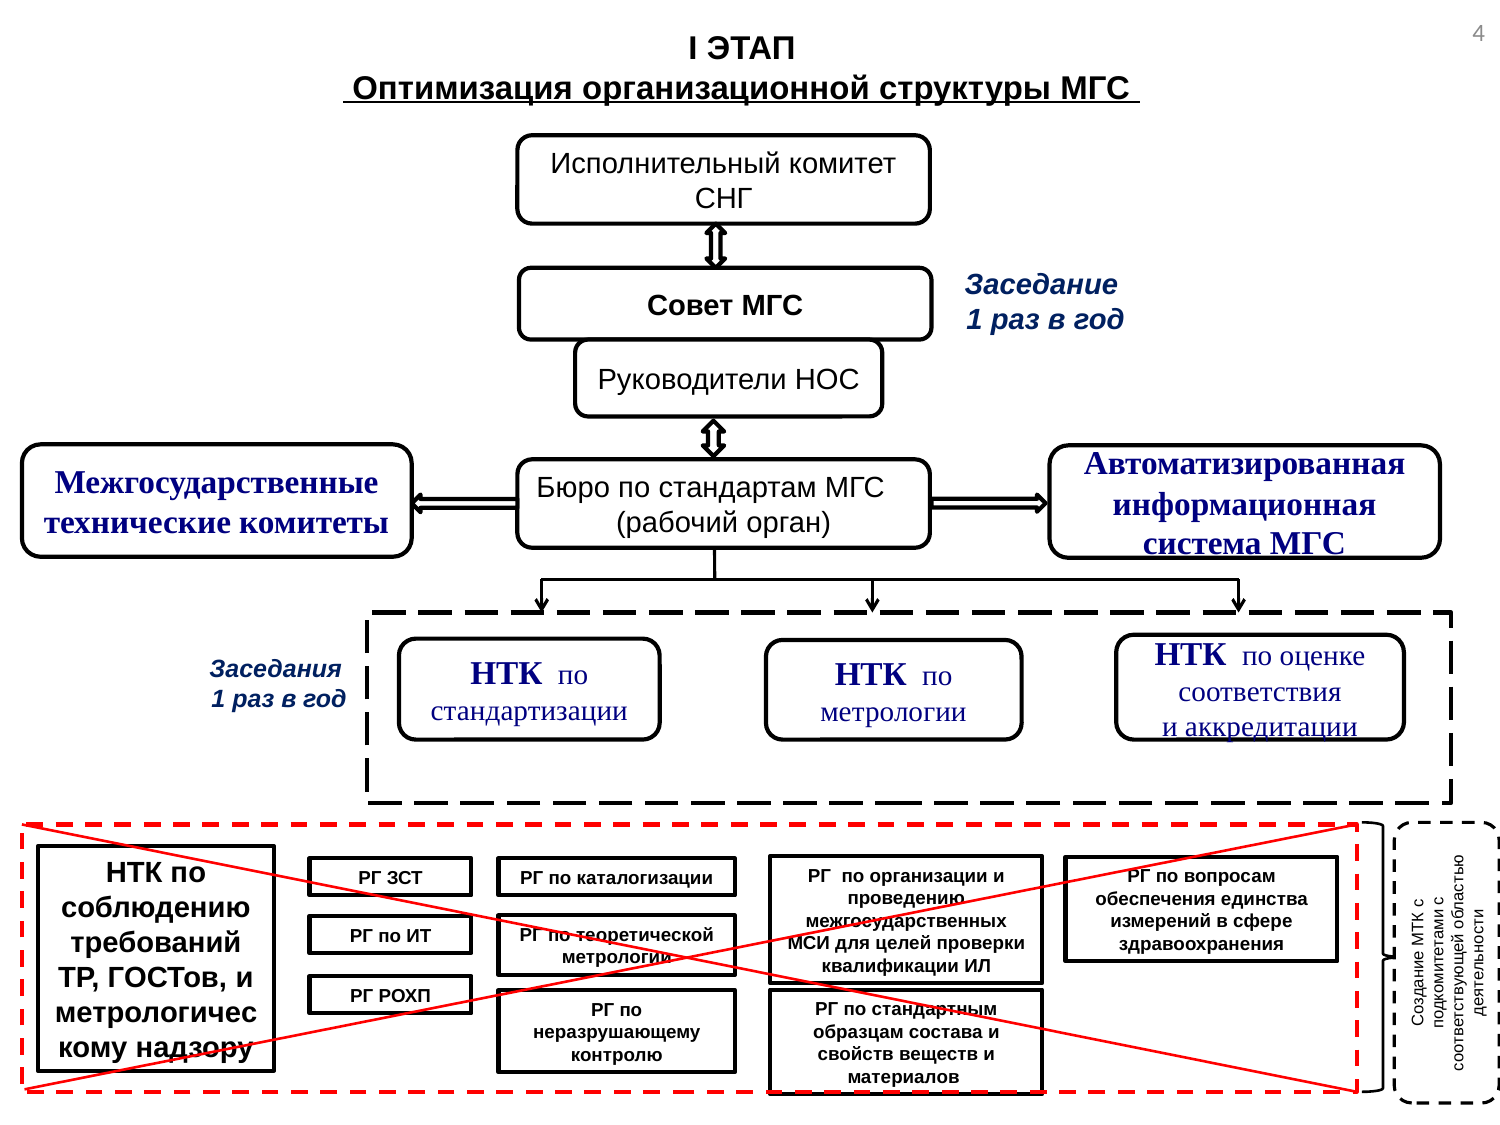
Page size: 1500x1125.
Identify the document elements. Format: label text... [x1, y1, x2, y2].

slide_number 4 [1076, 4, 1500, 59]
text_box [21, 134, 1488, 1104]
text_box I ЭТАП Оптимизация организационной структуры МГС [37, 19, 1446, 114]
